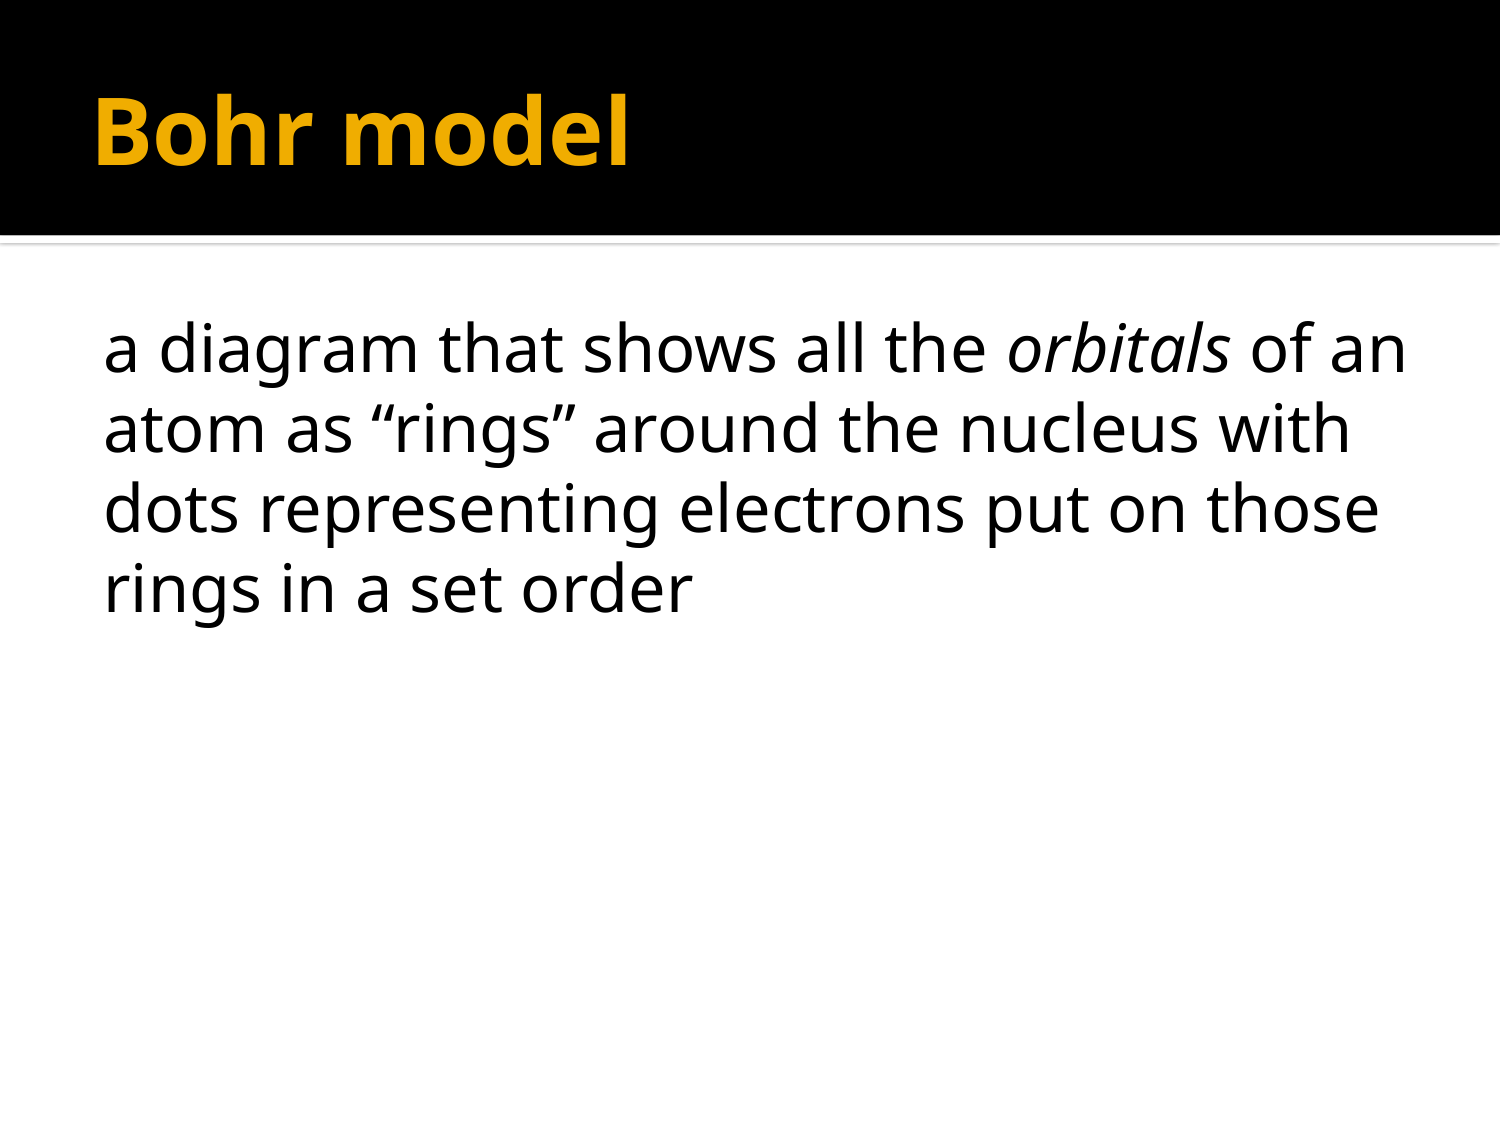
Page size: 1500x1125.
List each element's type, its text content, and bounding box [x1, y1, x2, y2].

title Bohr model [75, 25, 1425, 231]
list a diagram that shows all the orbitals of an atom as “rings” around the nucleus with dots representing electrons put on those rings in a set order [75, 291, 1425, 1050]
